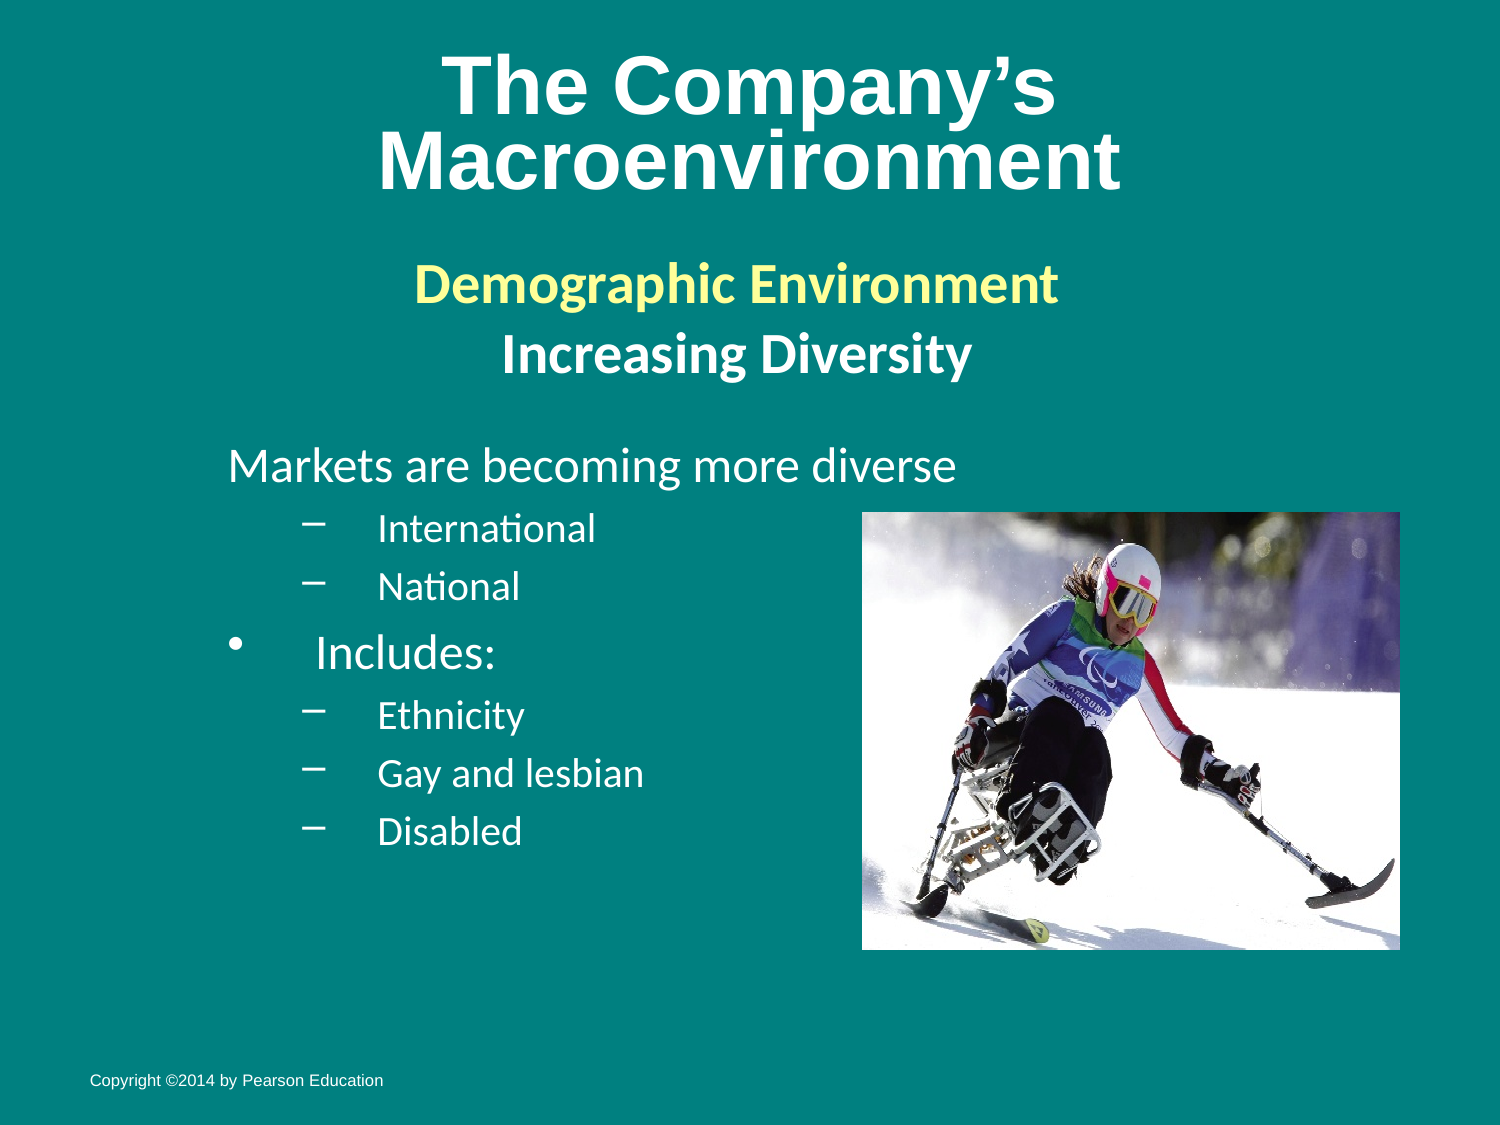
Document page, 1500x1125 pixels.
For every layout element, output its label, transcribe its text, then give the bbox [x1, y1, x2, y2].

title The Company’s Macroenvironment [112, 37, 1388, 226]
list Demographic Environment Increasing Diversity [149, 237, 1326, 301]
text_box Copyright ©2014 by Pearson Education [74, 1062, 825, 1098]
list Markets are becoming more diverse International National Includes: Ethnicity Gay and lesbian Disabled [212, 424, 1026, 1068]
picture [862, 512, 1401, 951]
